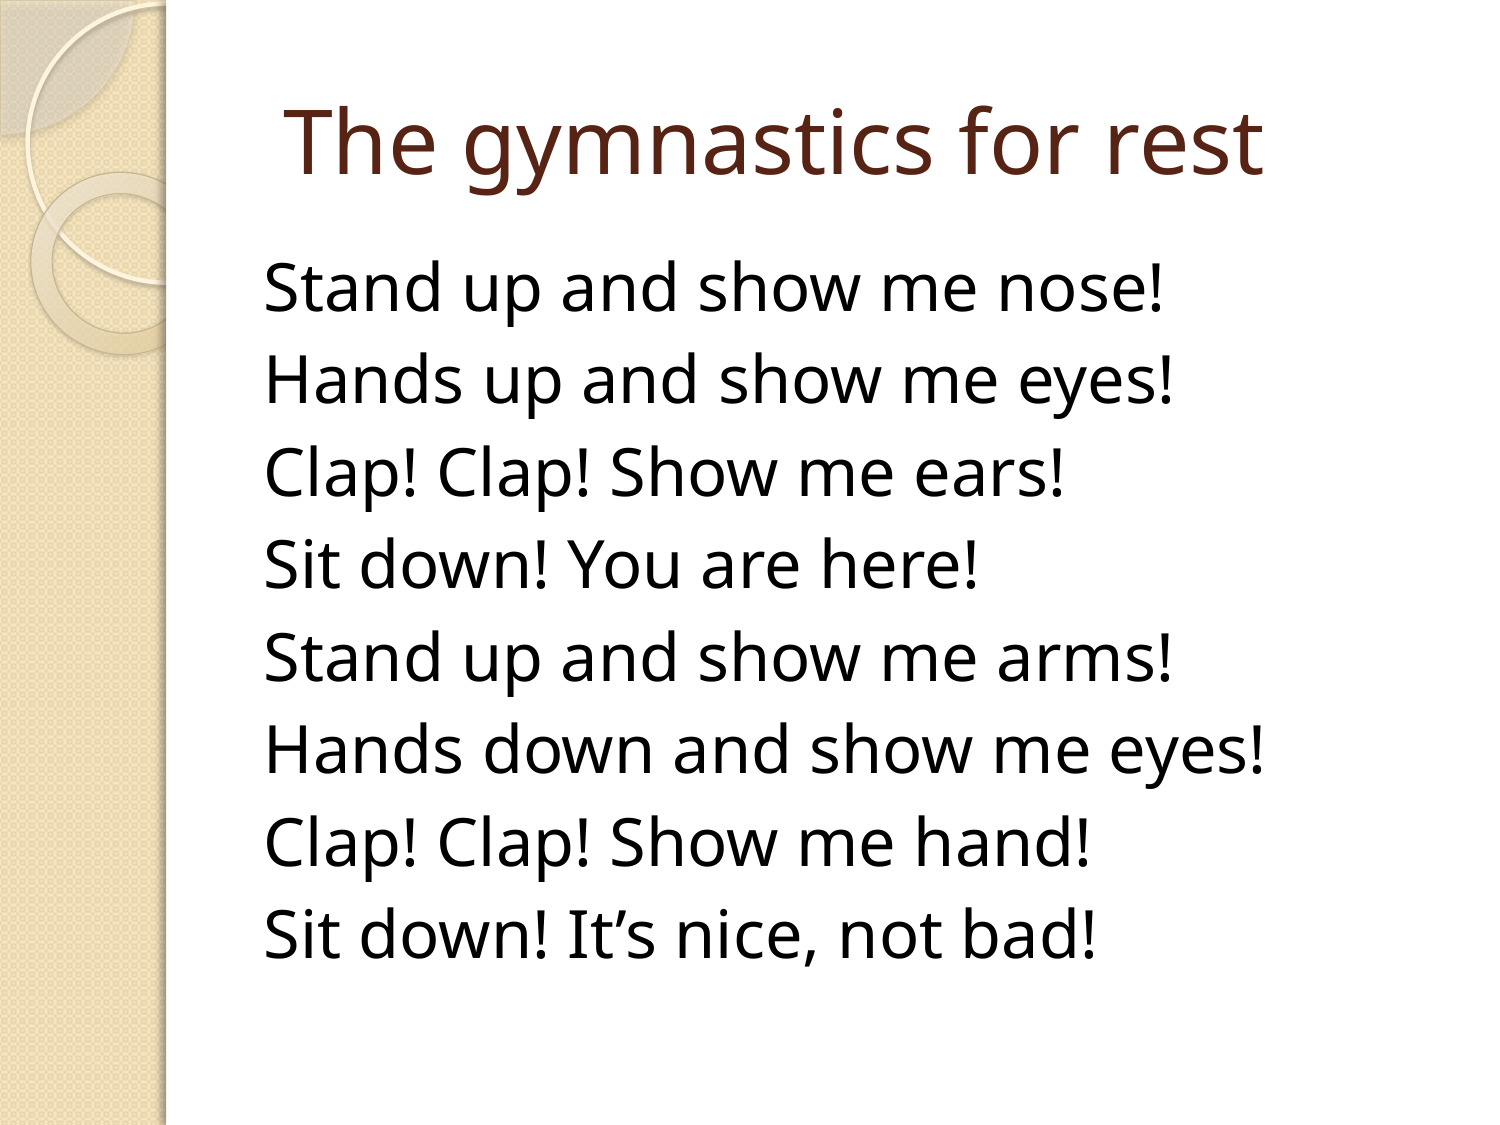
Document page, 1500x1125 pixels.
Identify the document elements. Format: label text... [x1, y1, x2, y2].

title The gymnastics for rest [152, 45, 1466, 233]
list Stand up and show me nose! Hands up and show me eyes! Clap! Clap! Show me ears! Sit down! You are here! Stand up and show me arms! Hands down and show me eyes! Clap! Clap! Show me hand! Sit down! It’s nice, not bad! [235, 237, 1466, 1025]
